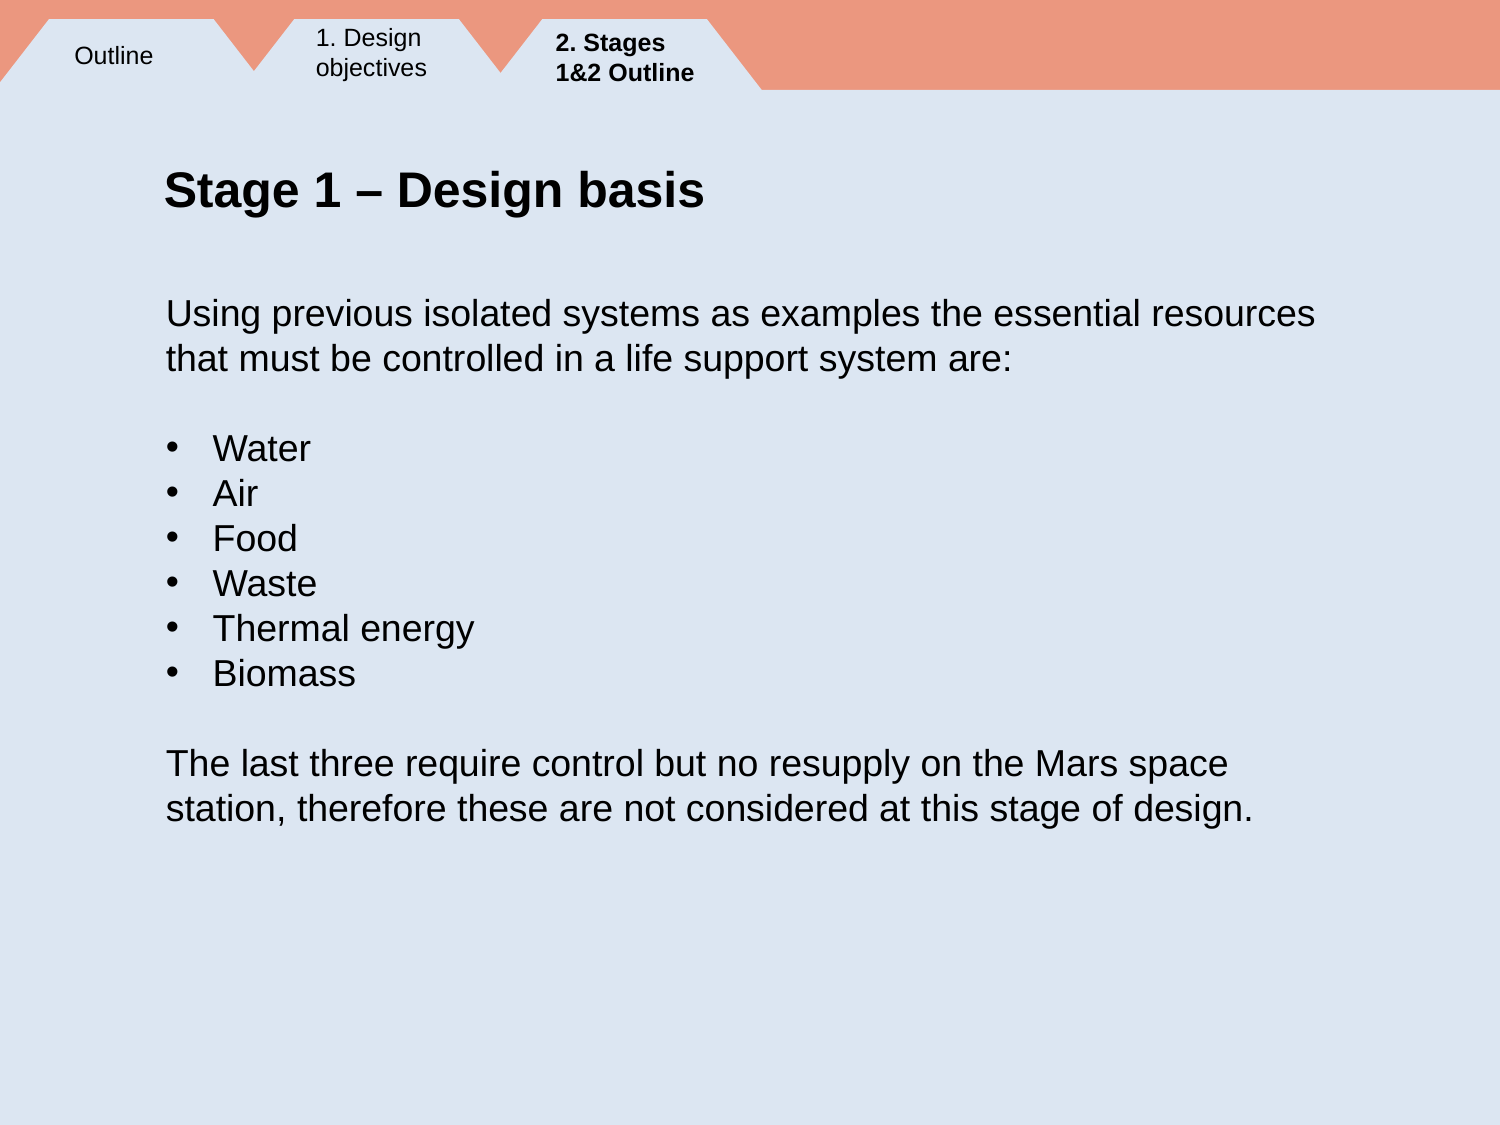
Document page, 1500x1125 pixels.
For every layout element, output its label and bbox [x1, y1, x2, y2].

list [0, 0, 1500, 1125]
